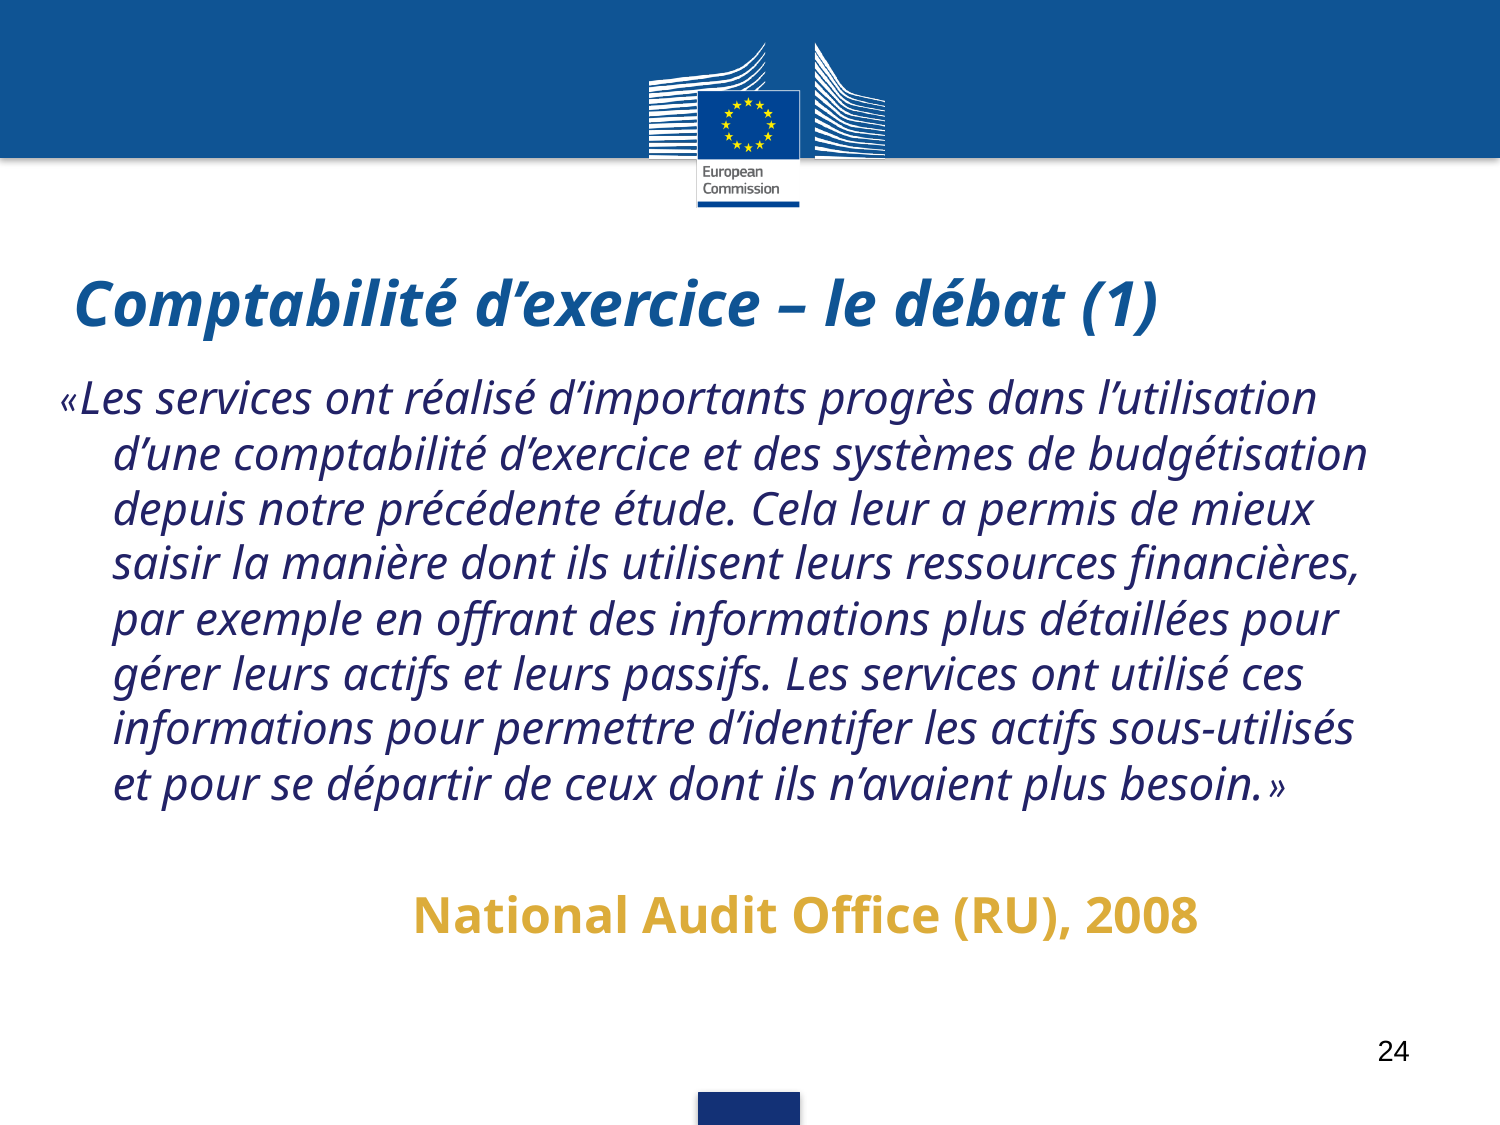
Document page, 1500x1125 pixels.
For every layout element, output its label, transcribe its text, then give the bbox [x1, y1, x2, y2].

picture [649, 42, 885, 207]
slide_number 24 [1074, 1024, 1426, 1103]
title Comptabilité d’exercice – le débat (1) [0, 207, 1500, 396]
list «Les services ont réalisé d’importants progrès dans l’utilisation d’une comptabilité d’exercice et des systèmes de budgétisation depuis notre précédente étude. Cela leur a permis de mieux saisir la manière dont ils utilisent leurs ressources financières, par exemple en offrant des informations plus détaillées pour gérer leurs actifs et leurs passifs. Les services ont utilisé ces informations pour permettre d’identifer les actifs sous-utilisés et pour se départir de ceux dont ils n’avaient plus besoin.» National Audit Office (RU), 2008 [40, 396, 1392, 900]
